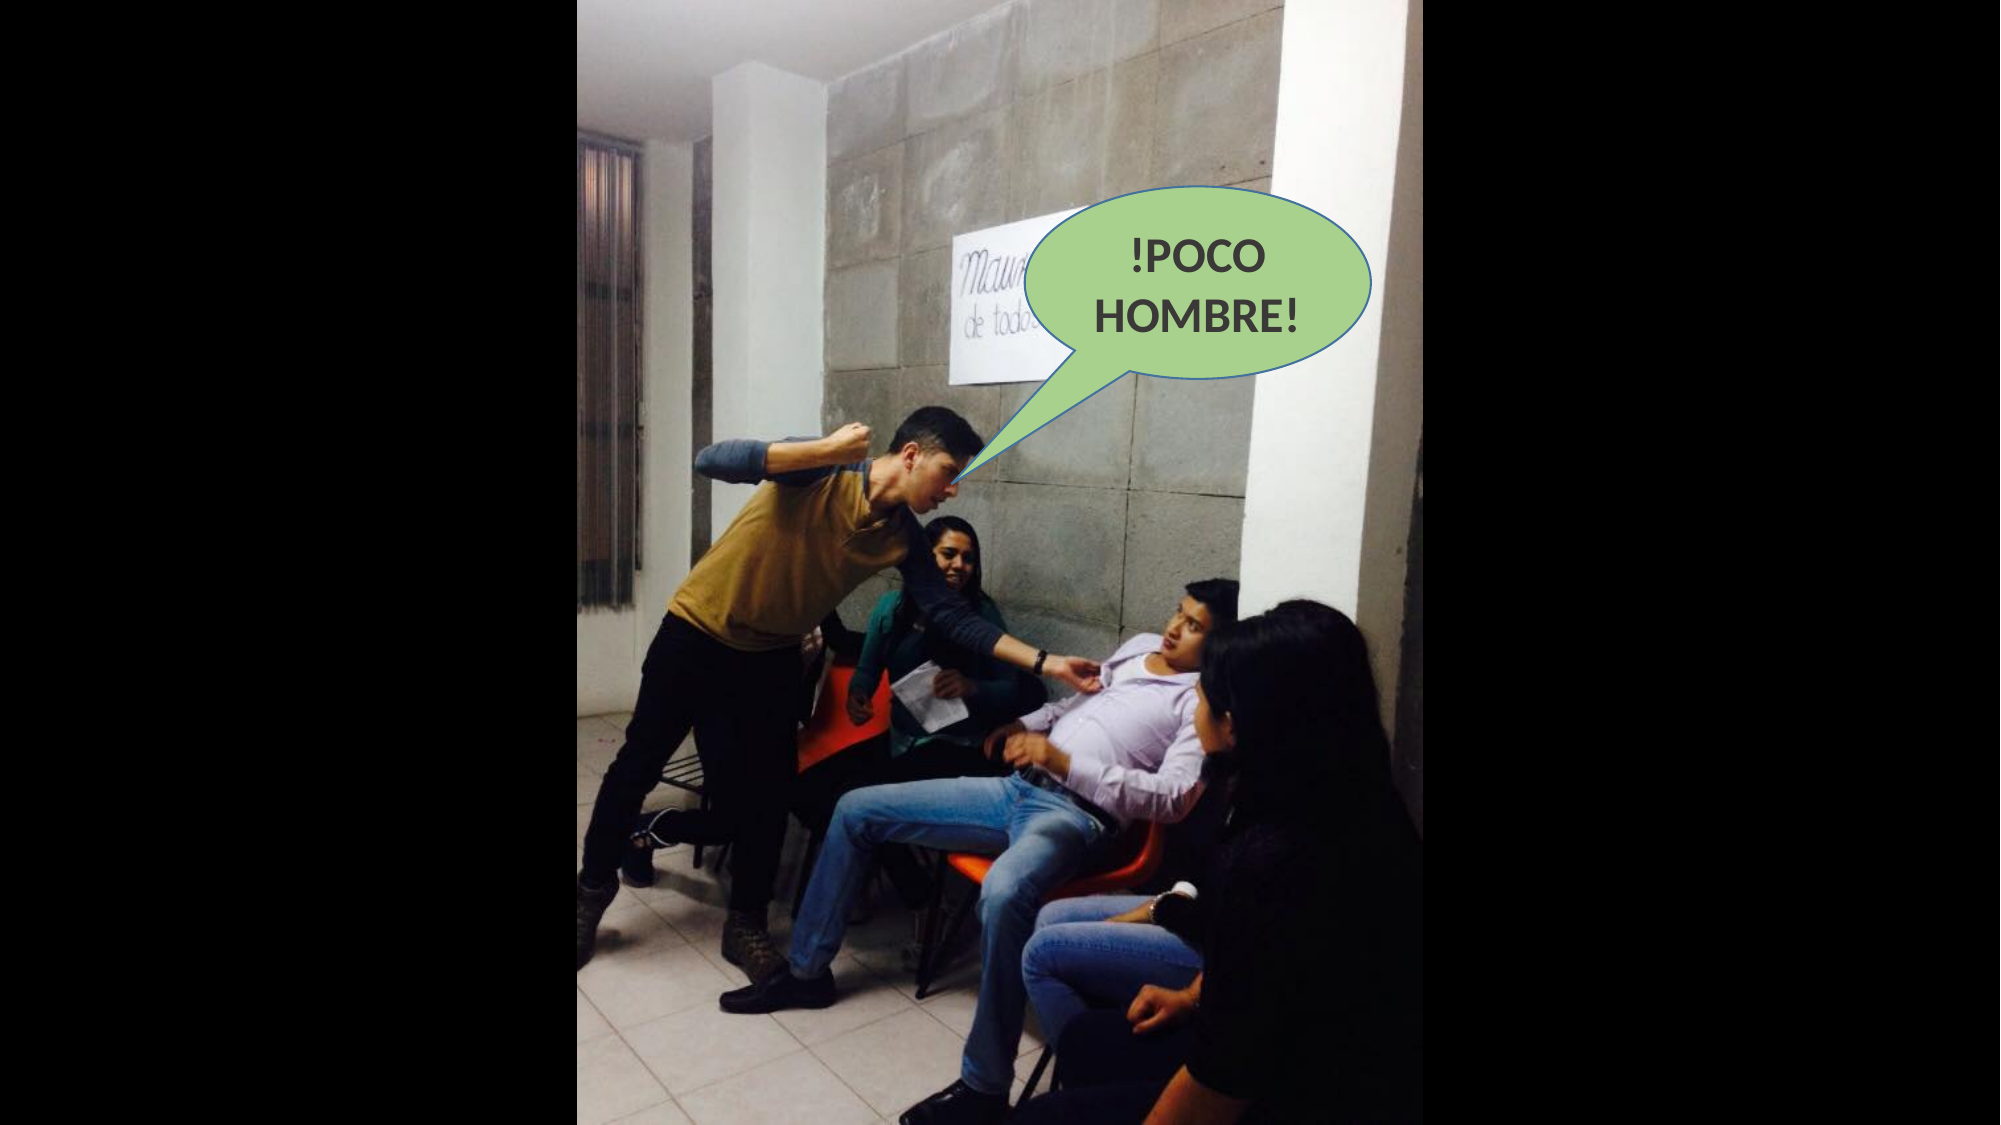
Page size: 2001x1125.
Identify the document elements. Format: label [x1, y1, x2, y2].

picture [577, 0, 1423, 1125]
